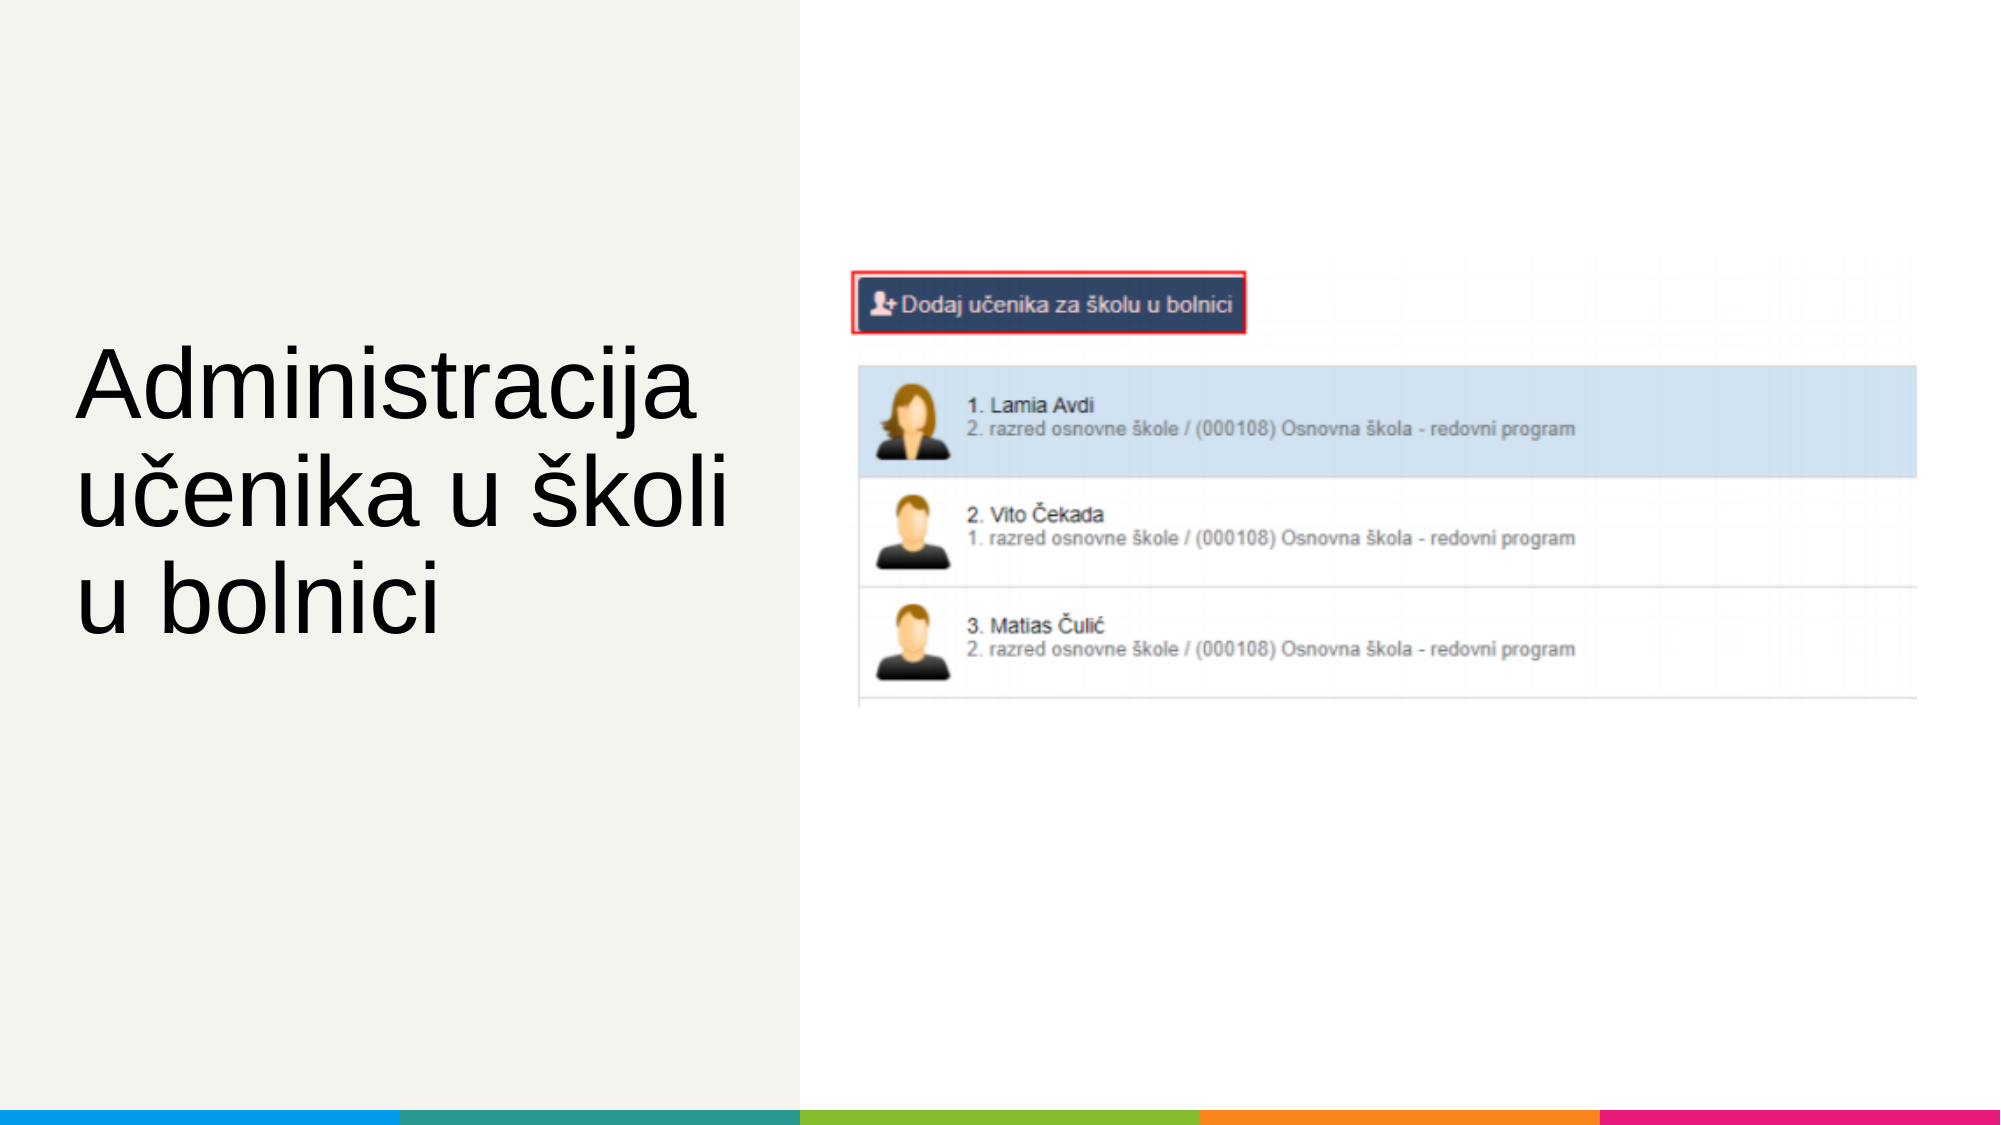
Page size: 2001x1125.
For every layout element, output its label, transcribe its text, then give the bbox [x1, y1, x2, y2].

title Administracija učenika u školi u bolnici [60, 400, 758, 664]
picture [818, 255, 1918, 730]
